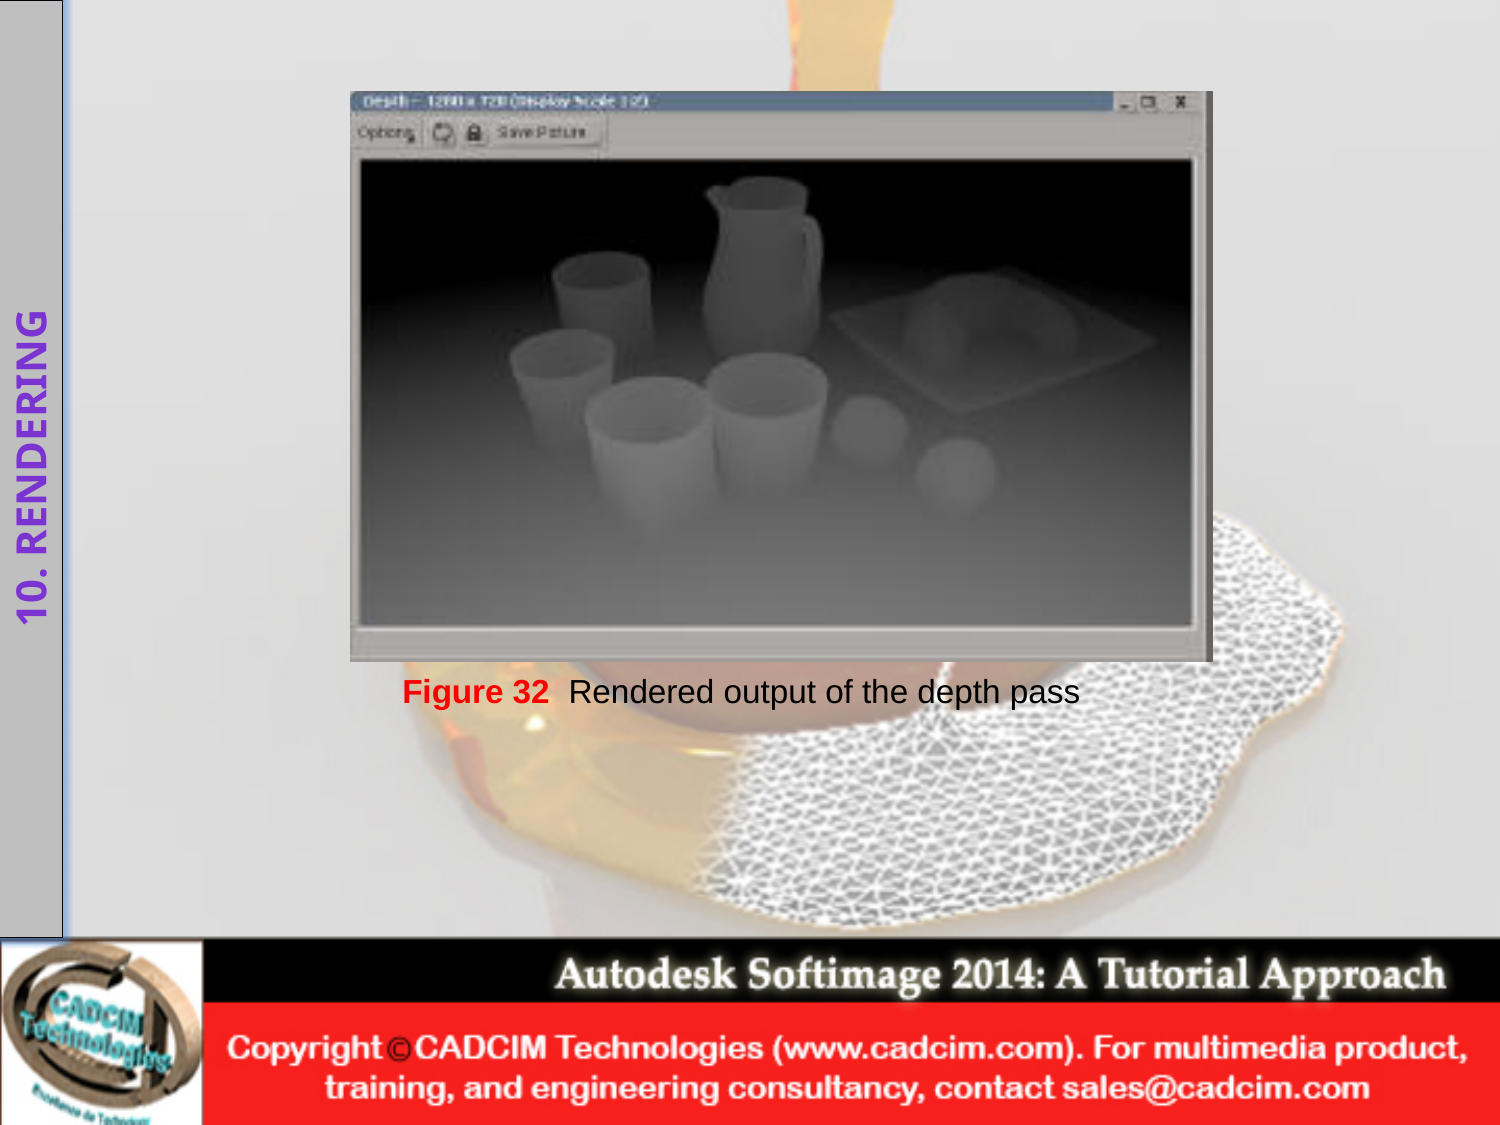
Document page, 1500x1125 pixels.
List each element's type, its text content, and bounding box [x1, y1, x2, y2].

picture [0, 0, 1500, 1125]
text_box Figure 32 Rendered output of the depth pass [387, 670, 1150, 718]
